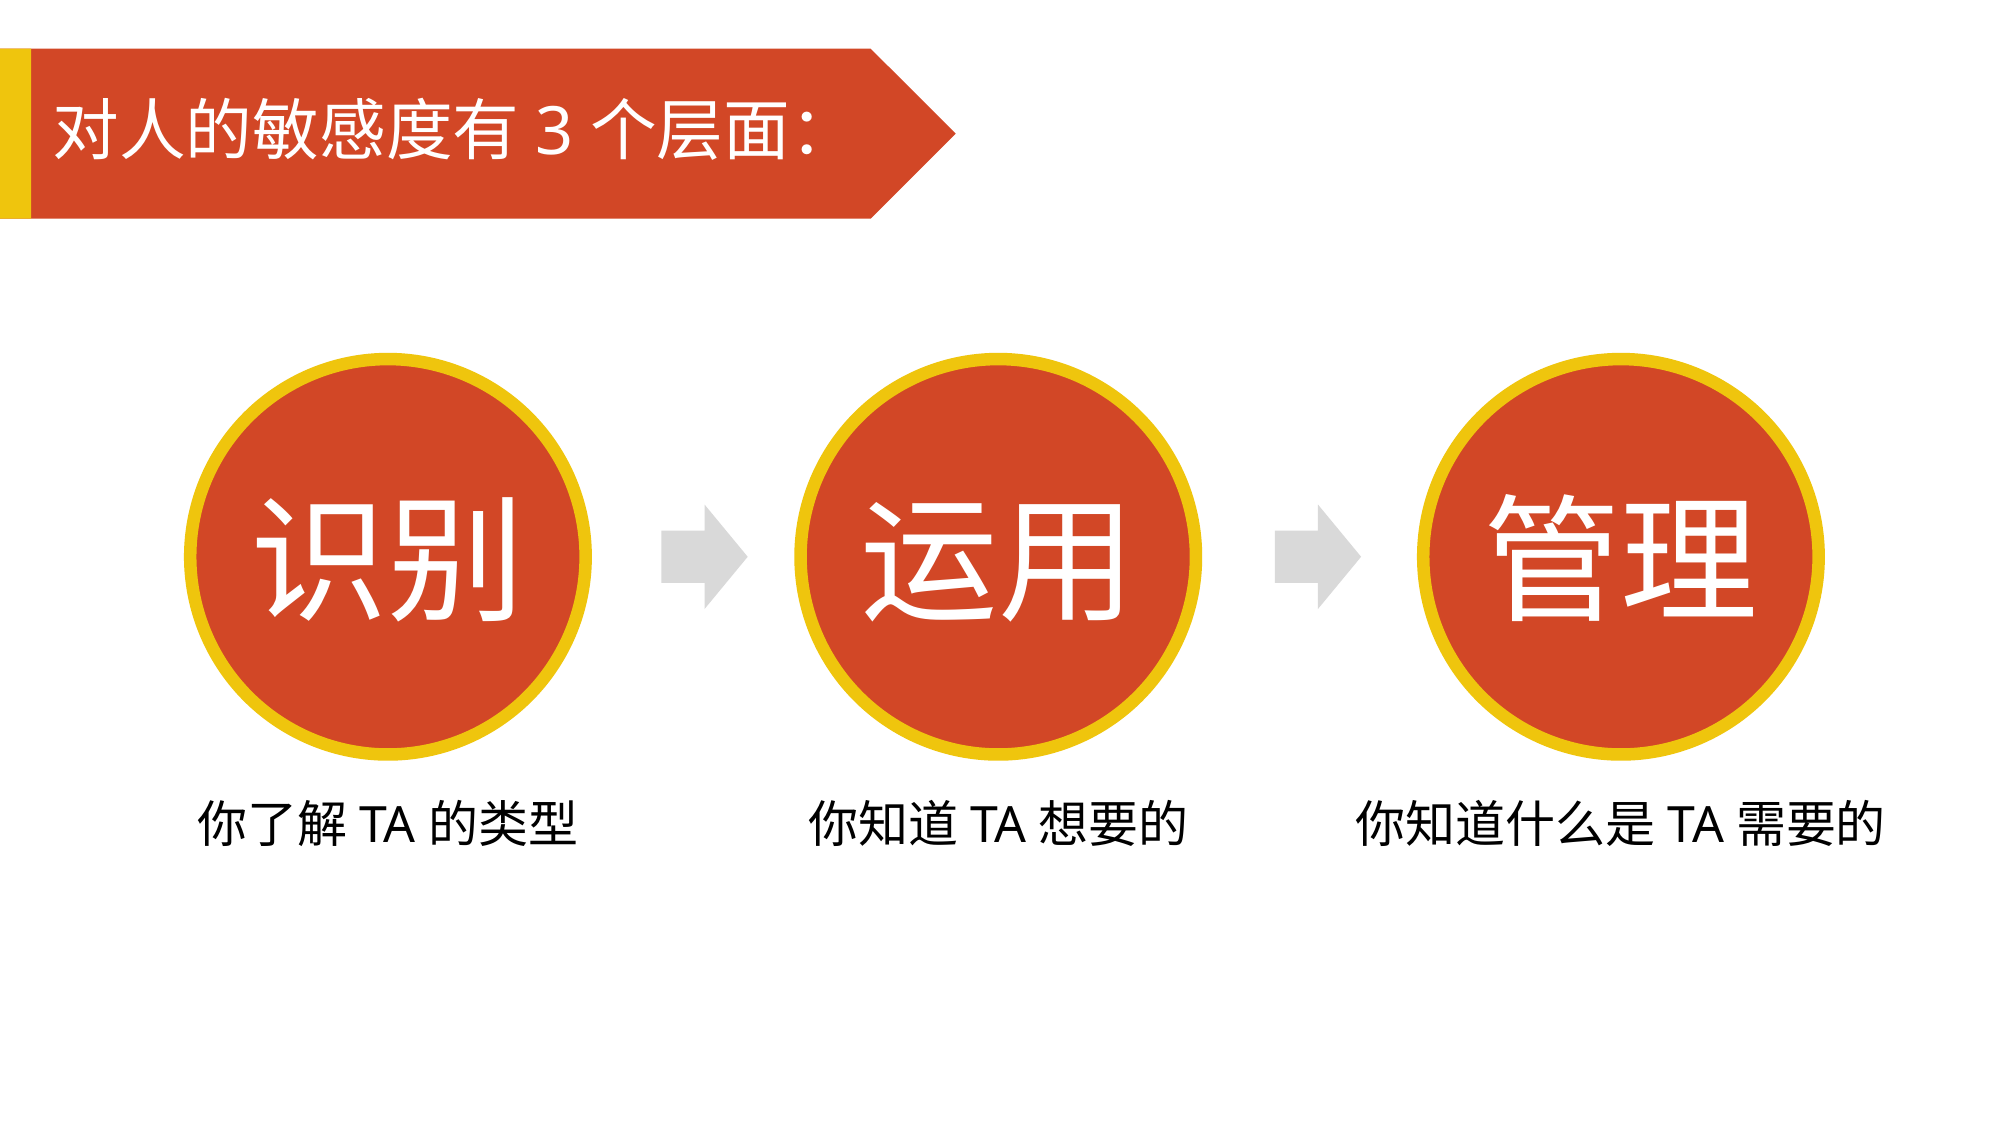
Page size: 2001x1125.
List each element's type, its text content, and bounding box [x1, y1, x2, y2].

text_box 你了解TA的类型 [183, 785, 593, 861]
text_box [190, 359, 586, 755]
text_box [1273, 501, 1363, 612]
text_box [1423, 359, 1819, 755]
text_box [660, 501, 750, 612]
text_box 你知道TA想要的 [793, 785, 1204, 861]
text_box 你知道什么是TA需要的 [1341, 785, 1901, 861]
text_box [800, 359, 1196, 755]
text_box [0, 48, 956, 219]
